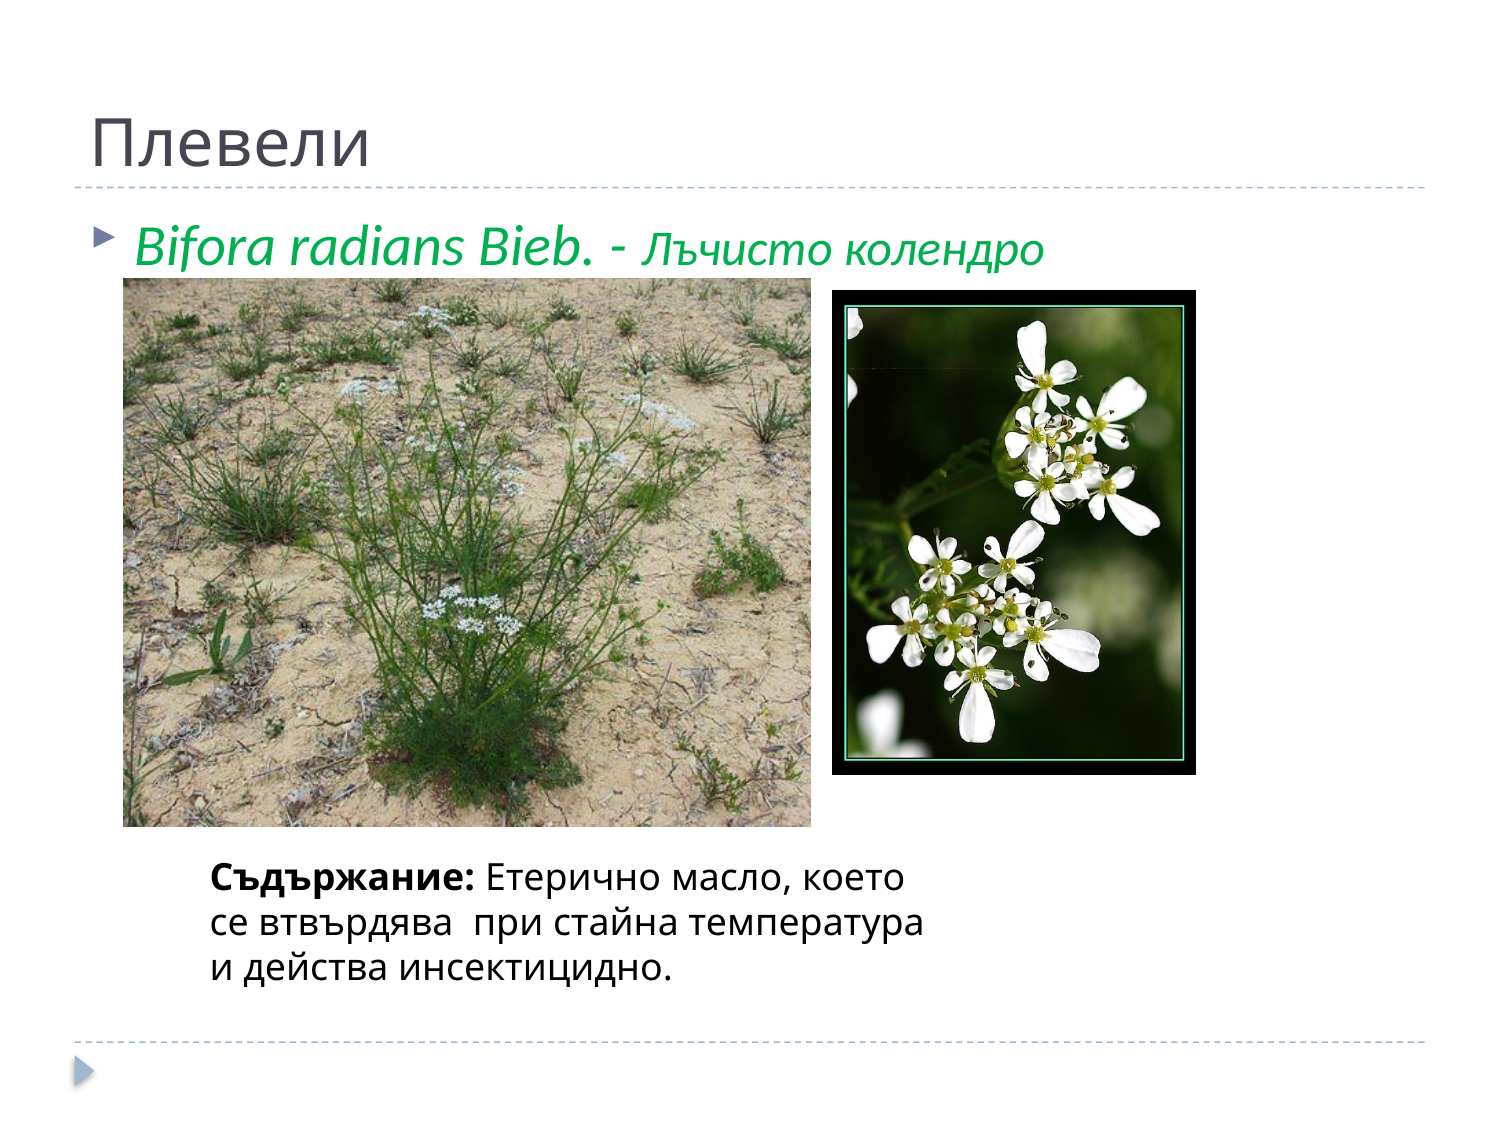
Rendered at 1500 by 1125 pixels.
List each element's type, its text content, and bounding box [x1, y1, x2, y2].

text_box Съдържание: Етерично масло, което се втвърдява при стайна температура и действа инсектицидно. [194, 845, 951, 1041]
picture [123, 278, 811, 827]
list Bifora radians Bieb. - Лъчисто колендро [75, 200, 1425, 1010]
title Плевели [75, 24, 1425, 188]
picture [832, 290, 1197, 776]
